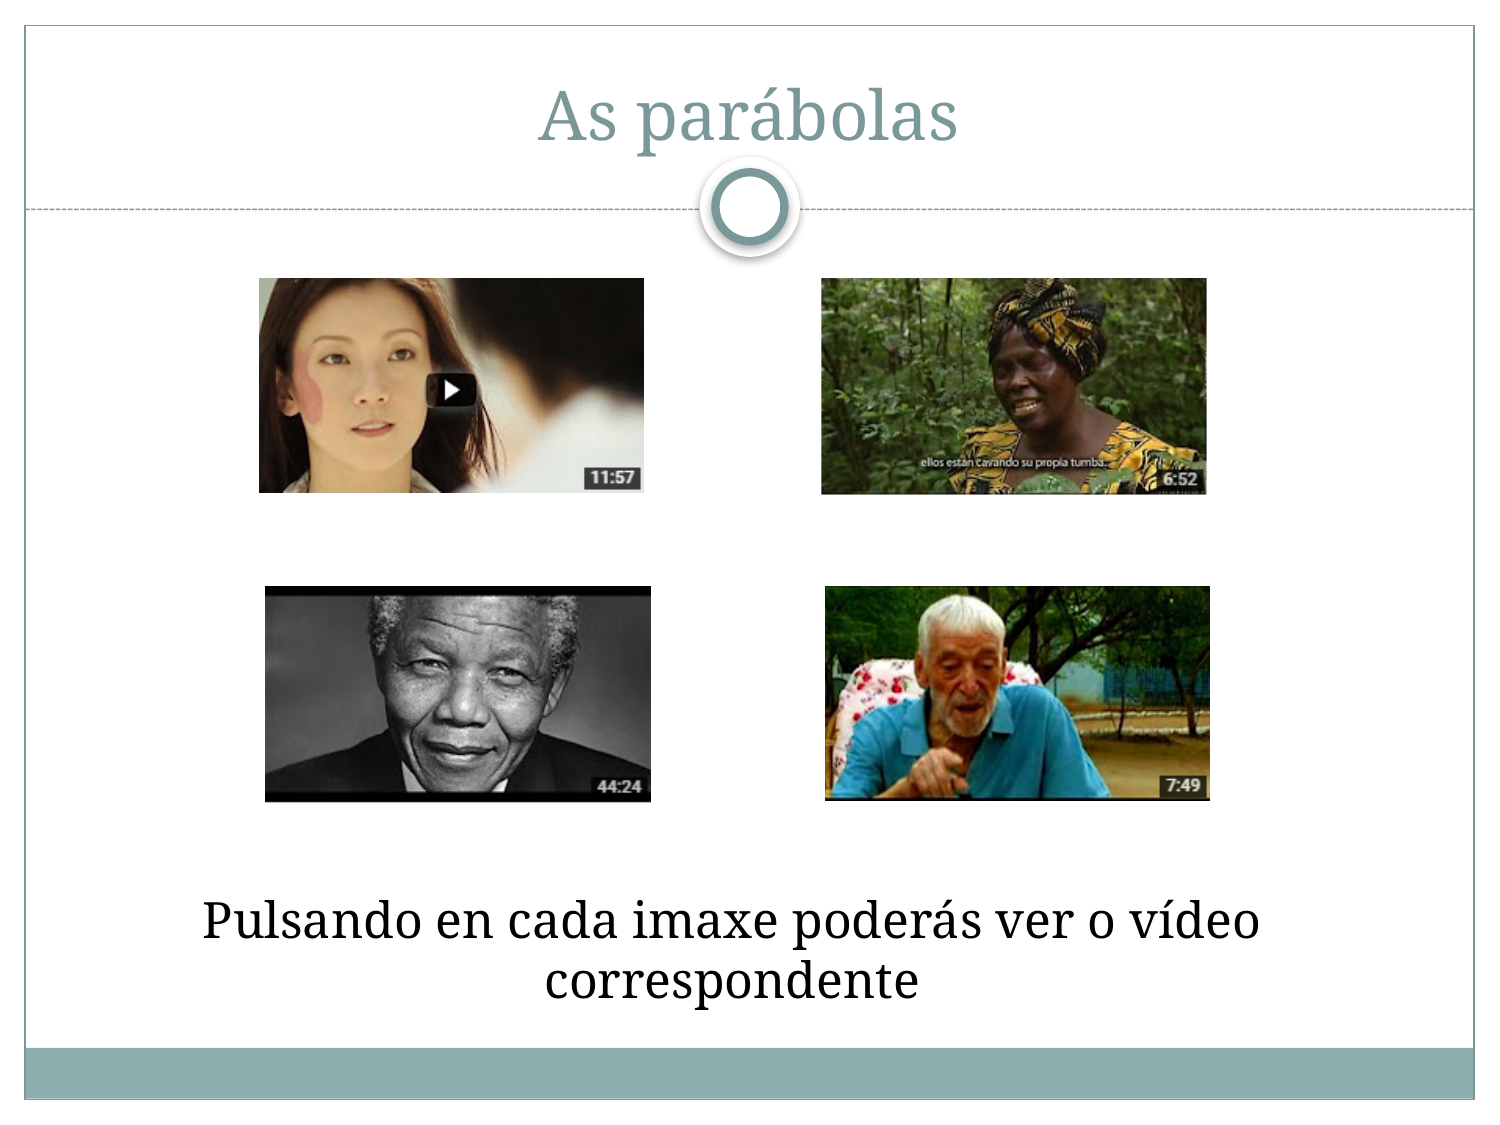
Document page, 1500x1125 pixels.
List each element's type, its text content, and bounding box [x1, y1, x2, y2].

picture [820, 278, 1211, 498]
text_box Pulsando en cada imaxe poderás ver o vídeo correspondente [171, 881, 1294, 1017]
picture [825, 585, 1211, 801]
picture [258, 278, 644, 494]
title As parábolas [49, 37, 1450, 162]
picture [265, 585, 651, 804]
